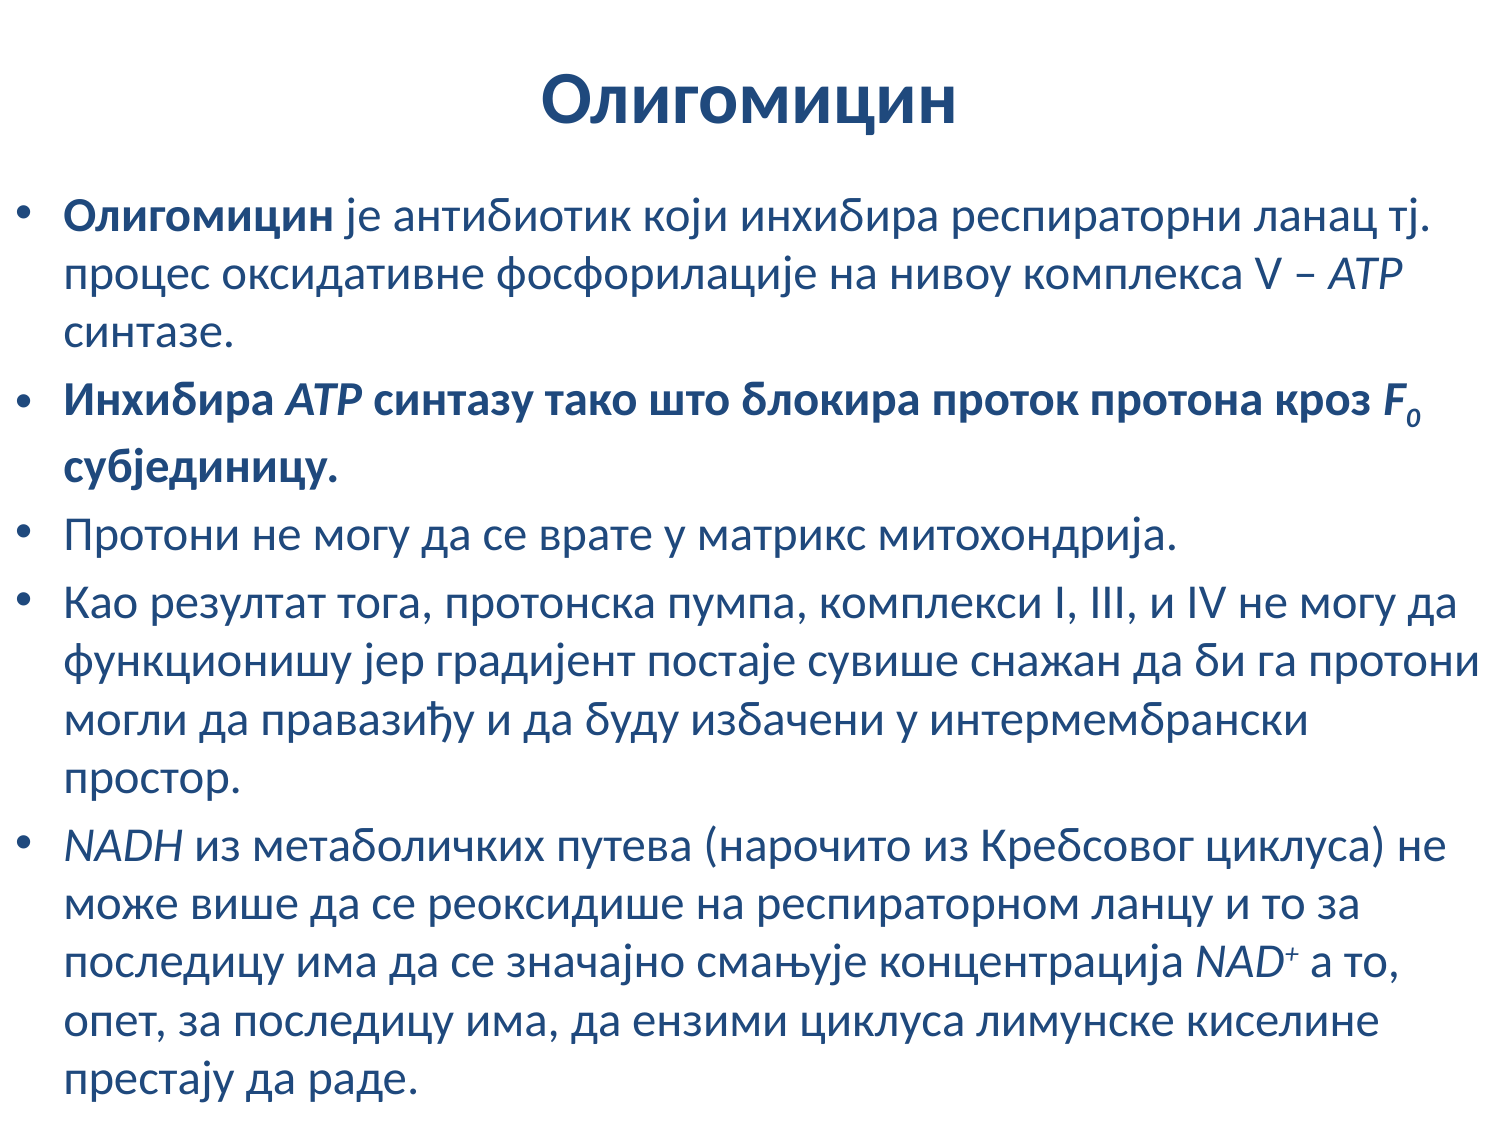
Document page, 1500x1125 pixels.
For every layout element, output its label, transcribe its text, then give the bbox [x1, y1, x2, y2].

list Олигомицин је антибиотик који инхибира респираторни ланац тј. процес оксидативне фосфорилације на нивоу комплекса V – АТР синтазе. Инхибира АТР синтазу тако што блокира проток протона кроз F0 субјединицу. Протони не могу да се врате у матрикс митохондрија. Као резултат тога, протонска пумпа, комплекси I, III, и IV не могу да функционишу јер градијент постаје сувише снажан да би га протони могли да правазиђу и да буду избачени у интермембрански простор. NADH из метаболичких путева (нарочито из Кребсовог циклуса) не може више да се реоксидише на респираторном ланцу и то за последицу има да се значајно смањује концентрација NAD+ а то, опет, за последицу има, да ензими циклуса лимунске киселине престају да раде. [0, 174, 1500, 1125]
title Олигомицин [0, 37, 1500, 150]
